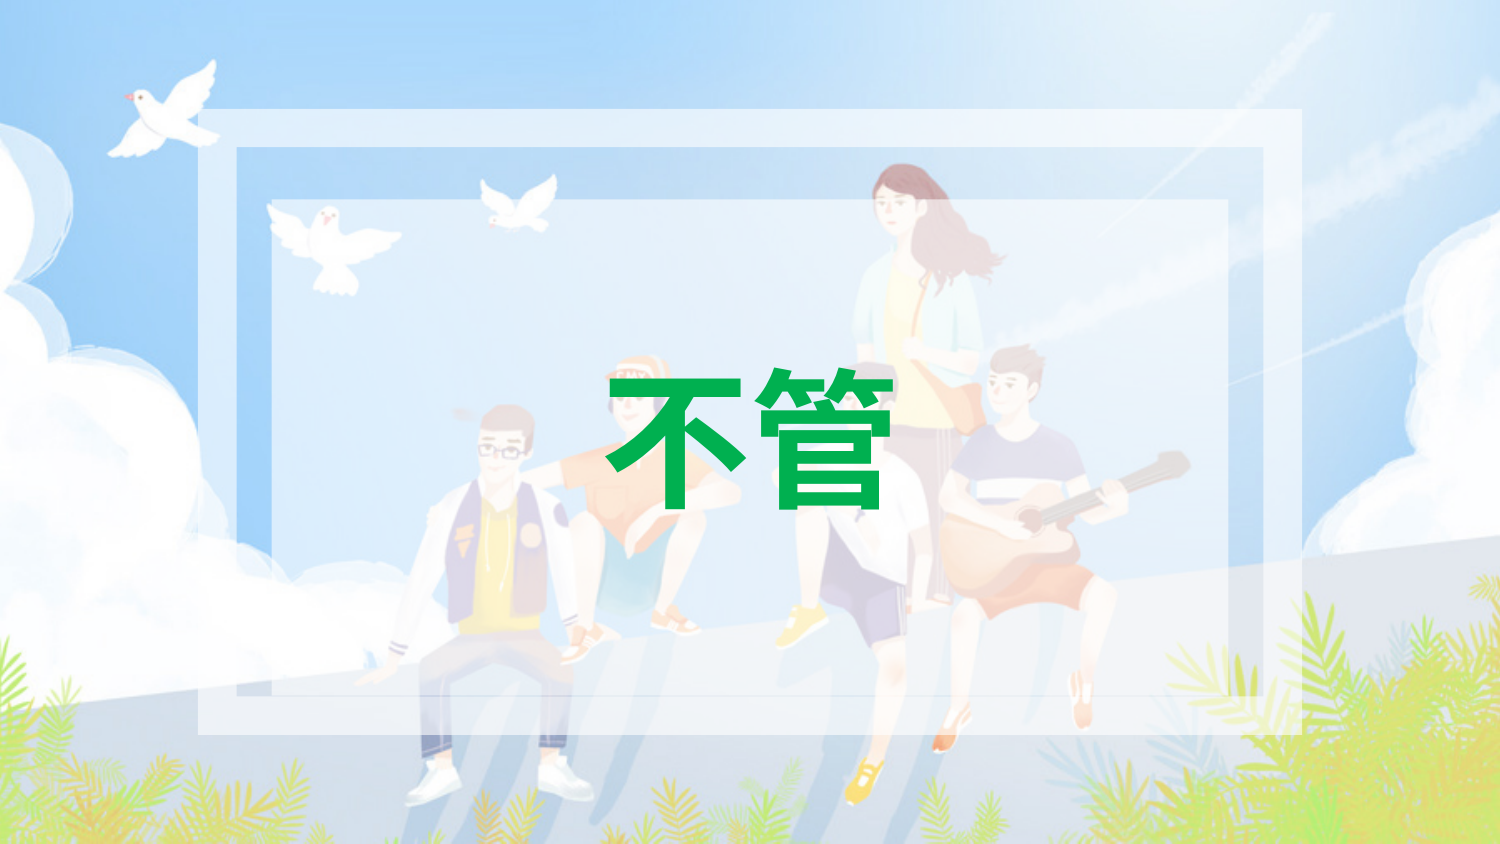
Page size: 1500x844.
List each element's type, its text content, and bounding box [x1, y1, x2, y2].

text_box [269, 197, 1230, 698]
text_box 不管 [355, 341, 1145, 533]
picture [0, 0, 1500, 844]
text_box [431, 477, 1069, 535]
text_box [196, 107, 1304, 737]
